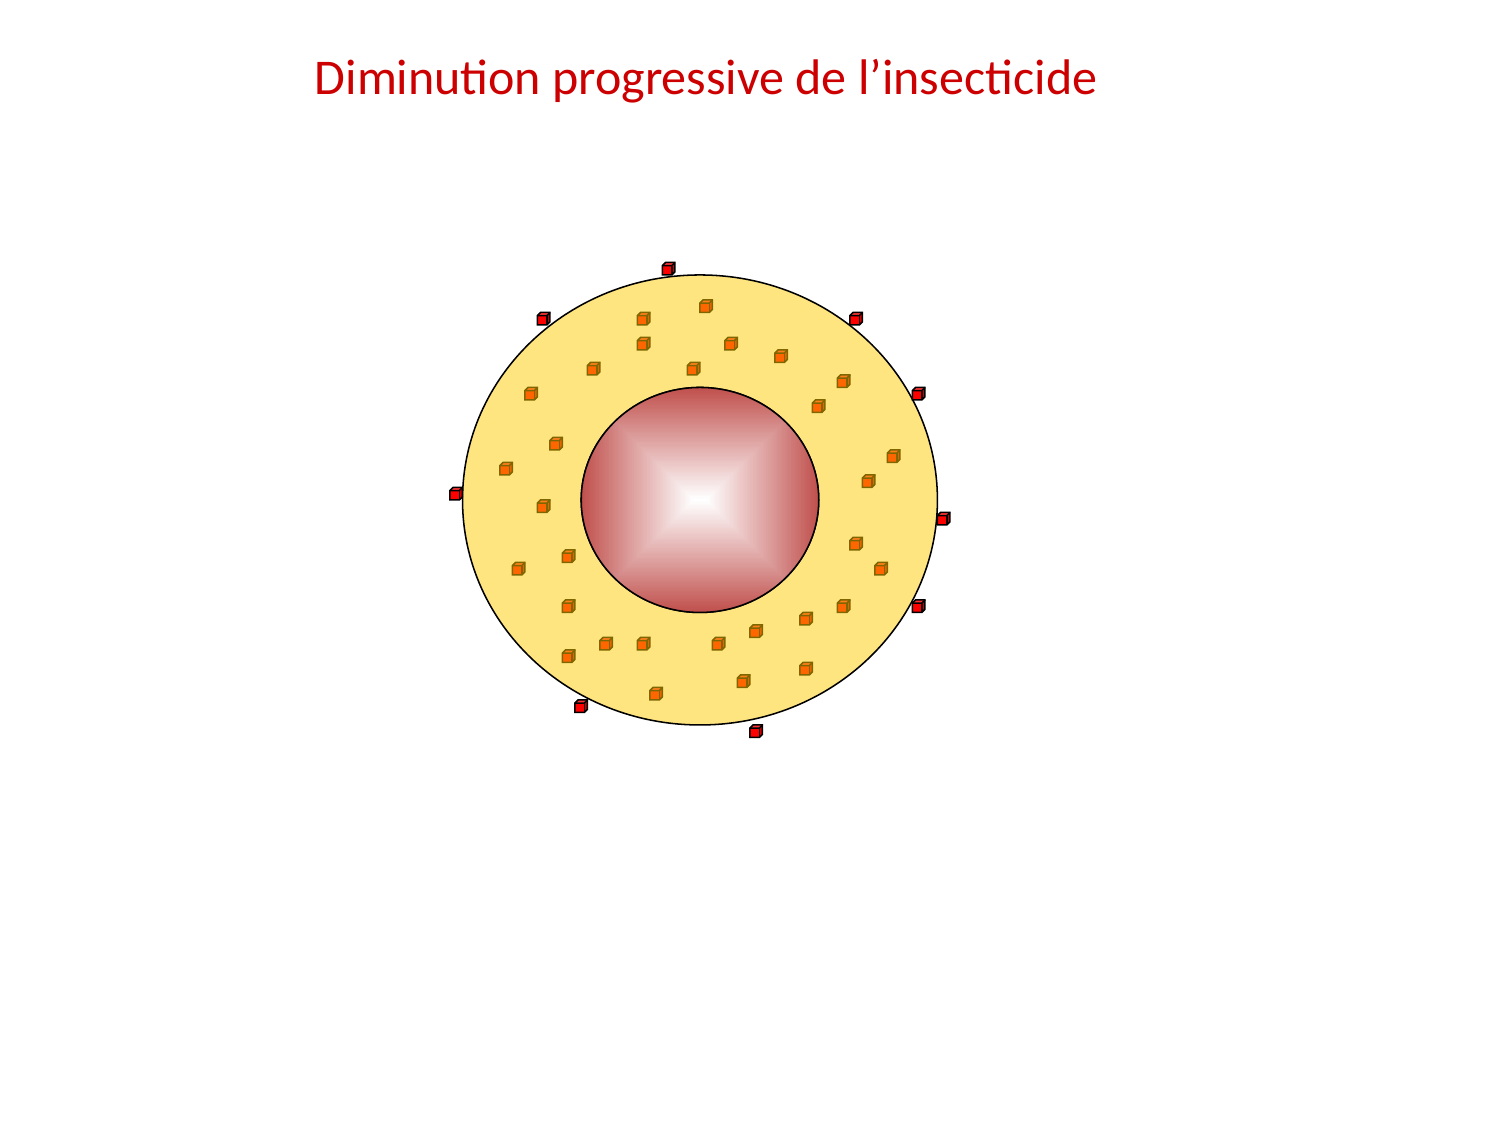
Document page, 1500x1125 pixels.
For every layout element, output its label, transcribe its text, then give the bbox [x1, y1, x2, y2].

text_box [449, 262, 951, 738]
text_box Diminution progressive de l’insecticide [299, 37, 1188, 113]
